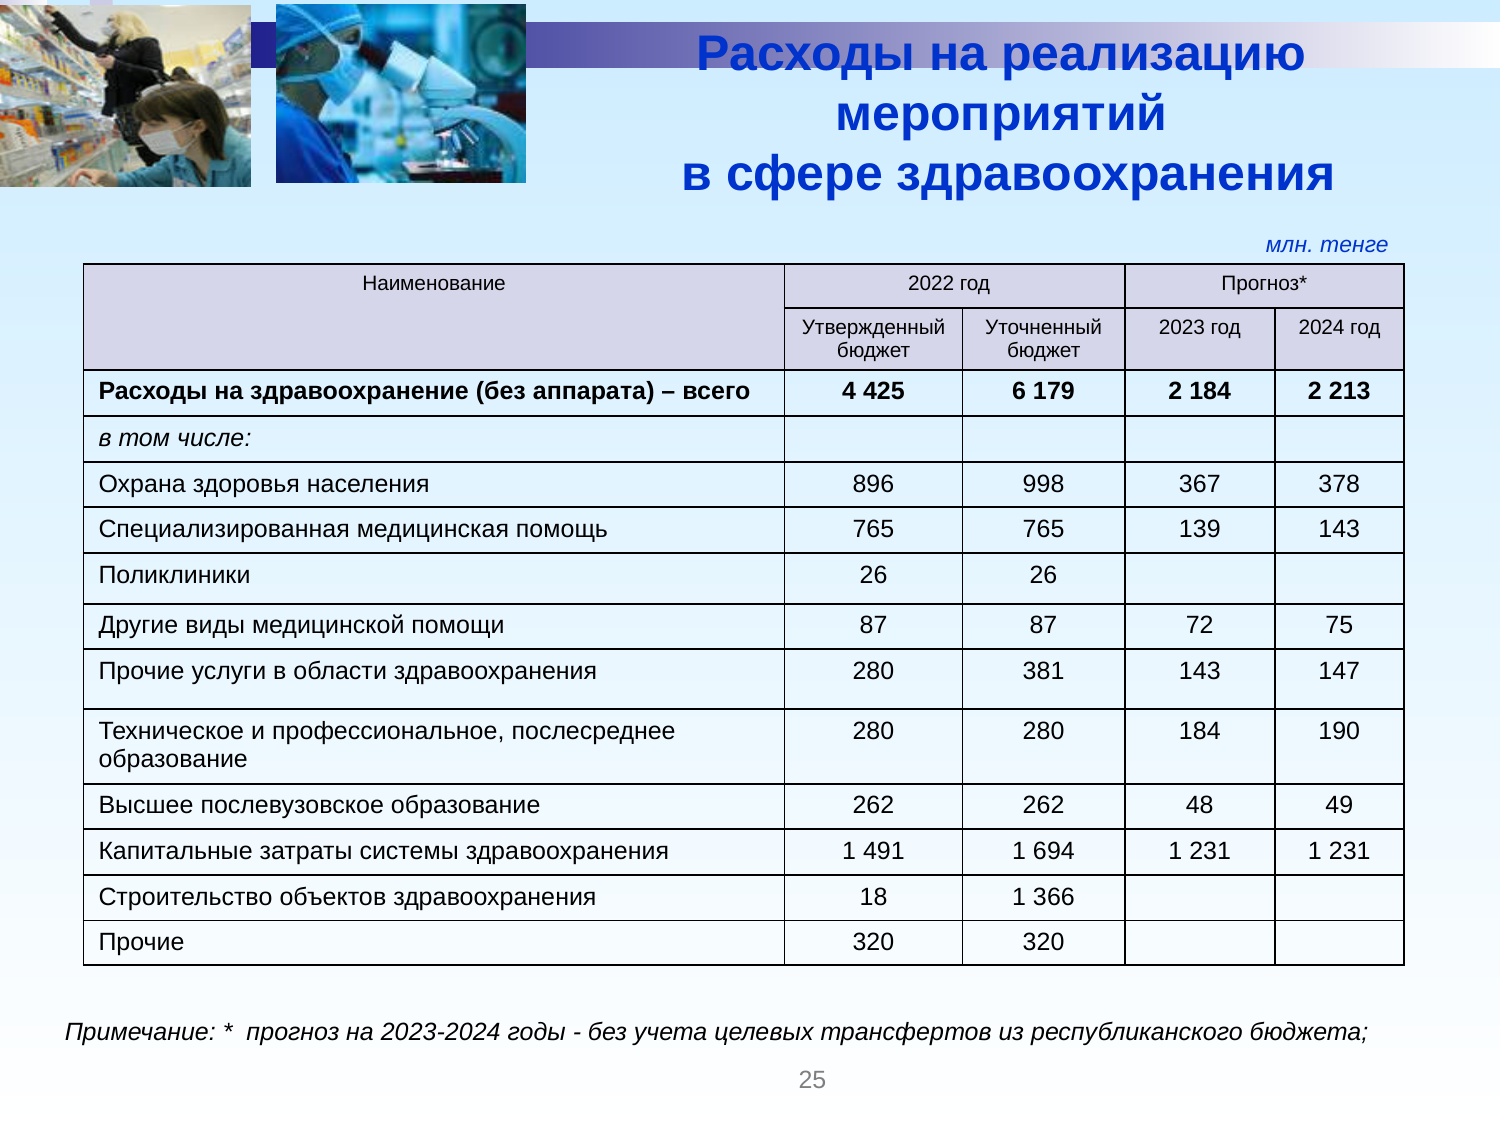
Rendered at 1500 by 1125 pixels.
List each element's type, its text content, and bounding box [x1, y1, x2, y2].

table_cell 381 [963, 650, 1124, 708]
table_cell Специализированная медицинская помощь [84, 508, 784, 552]
table_cell 1 231 [1276, 830, 1403, 874]
table_cell 1 231 [1126, 830, 1274, 874]
table_cell 367 [1126, 463, 1274, 506]
table_cell [1276, 876, 1403, 920]
table_cell в том числе: [84, 417, 784, 461]
table_cell Расходы на здравоохранение (без аппарата) – всего [84, 371, 784, 415]
table_cell Поликлиники [84, 554, 784, 603]
table_cell [1126, 876, 1274, 920]
table_cell 87 [785, 605, 962, 648]
table_cell 1 491 [785, 830, 962, 874]
table_cell 280 [785, 710, 962, 783]
table_cell Прочие услуги в области здравоохранения [84, 650, 784, 708]
table_cell 2 184 [1126, 371, 1274, 415]
table_cell 2024 год [1276, 309, 1403, 369]
table_cell 280 [963, 710, 1124, 783]
table_cell 378 [1276, 463, 1403, 506]
table_cell 2023 год [1126, 309, 1274, 369]
table_cell 184 [1126, 710, 1274, 783]
table_cell Уточненный бюджет [963, 309, 1124, 369]
table_cell Утвержденный бюджет [785, 309, 962, 369]
table_cell [1276, 417, 1403, 461]
text_box Примечание: * прогноз на 2023-2024 годы - без учета целевых трансфертов из республиканского бюджета; [50, 1007, 1438, 1083]
table_cell 765 [963, 508, 1124, 552]
table_cell 262 [785, 785, 962, 828]
table_cell 72 [1126, 605, 1274, 648]
table_cell 26 [785, 554, 962, 603]
title Расходы на реализацию мероприятий в сфере здравоохранения [565, 20, 1438, 201]
table_cell [1276, 921, 1403, 964]
table_cell 143 [1126, 650, 1274, 708]
table_cell 48 [1126, 785, 1274, 828]
table_cell 320 [785, 921, 962, 964]
table_cell 18 [785, 876, 962, 920]
table_cell 139 [1126, 508, 1274, 552]
picture [275, 4, 527, 183]
table_cell 280 [785, 650, 962, 708]
table_cell 190 [1276, 710, 1403, 783]
picture [419, 36, 427, 47]
table_cell Капитальные затраты системы здравоохранения [84, 830, 784, 874]
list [0, 5, 252, 187]
table_cell Другие виды медицинской помощи [84, 605, 784, 648]
table_cell 49 [1276, 785, 1403, 828]
table_cell [1126, 921, 1274, 964]
table_cell 26 [963, 554, 1124, 603]
table_cell 1 366 [963, 876, 1124, 920]
table_cell Строительство объектов здравоохранения [84, 876, 784, 920]
slide_number 25 [662, 1083, 963, 1101]
table_cell 75 [1276, 605, 1403, 648]
table_cell Охрана здоровья населения [84, 463, 784, 506]
table_cell [1276, 554, 1403, 603]
table_cell [1126, 417, 1274, 461]
table_cell 320 [963, 921, 1124, 964]
picture [366, 4, 371, 12]
table_cell 896 [785, 463, 962, 506]
table_cell [1126, 554, 1274, 603]
table_cell 87 [963, 605, 1124, 648]
table_cell [963, 417, 1124, 461]
table_cell Техническое и профессиональное, послесреднее образование [84, 710, 784, 783]
table_header млн. тенге [84, 224, 1404, 263]
table_cell 998 [963, 463, 1124, 506]
table_cell 765 [785, 508, 962, 552]
table_cell 2 213 [1276, 371, 1403, 415]
table_cell 4 425 [785, 371, 962, 415]
table_cell Прочие [84, 921, 784, 964]
table_cell 1 694 [963, 830, 1124, 874]
table_cell [785, 417, 962, 461]
table_cell 2022 год [785, 265, 1124, 307]
table_cell 147 [1276, 650, 1403, 708]
table_cell 262 [963, 785, 1124, 828]
table_cell 6 179 [963, 371, 1124, 415]
table_cell Прогноз* [1126, 265, 1403, 307]
table_cell 143 [1276, 508, 1403, 552]
table_cell Высшее послевузовское образование [84, 785, 784, 828]
table_cell Наименование [84, 265, 784, 369]
